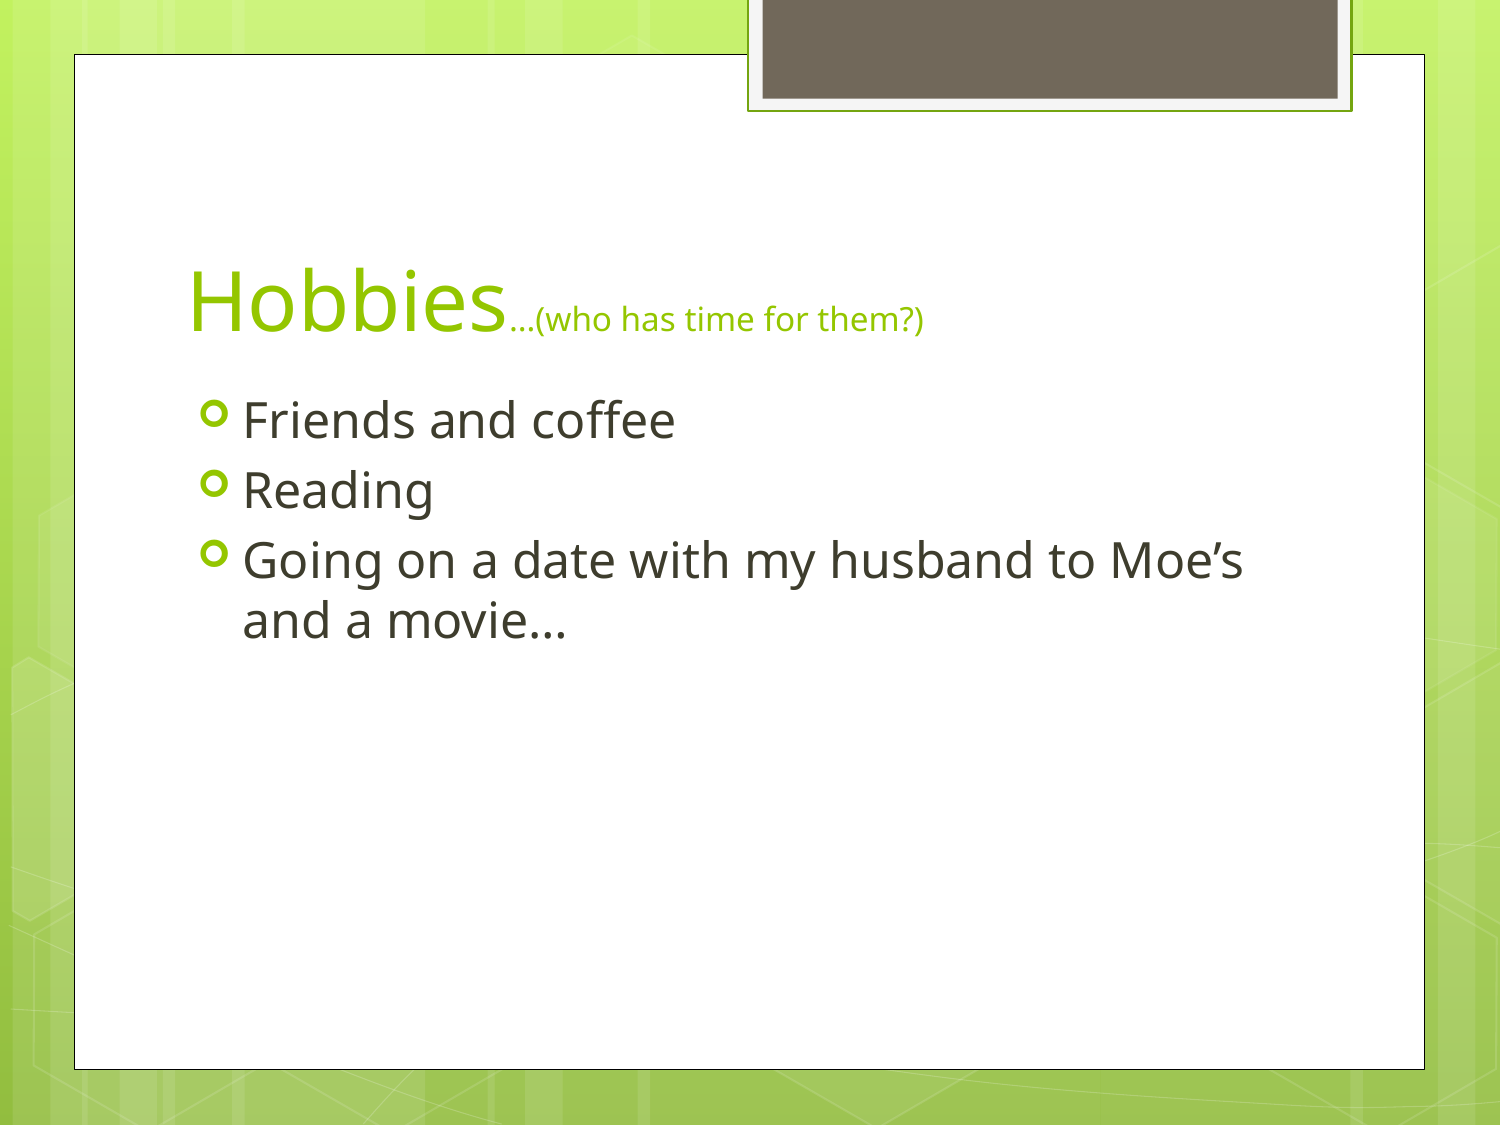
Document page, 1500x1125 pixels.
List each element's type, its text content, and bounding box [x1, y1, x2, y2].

list Friends and coffee Reading Going on a date with my husband to Moe’s and a movie… [171, 381, 1283, 957]
title Hobbies…(who has time for them?) [171, 168, 1324, 357]
